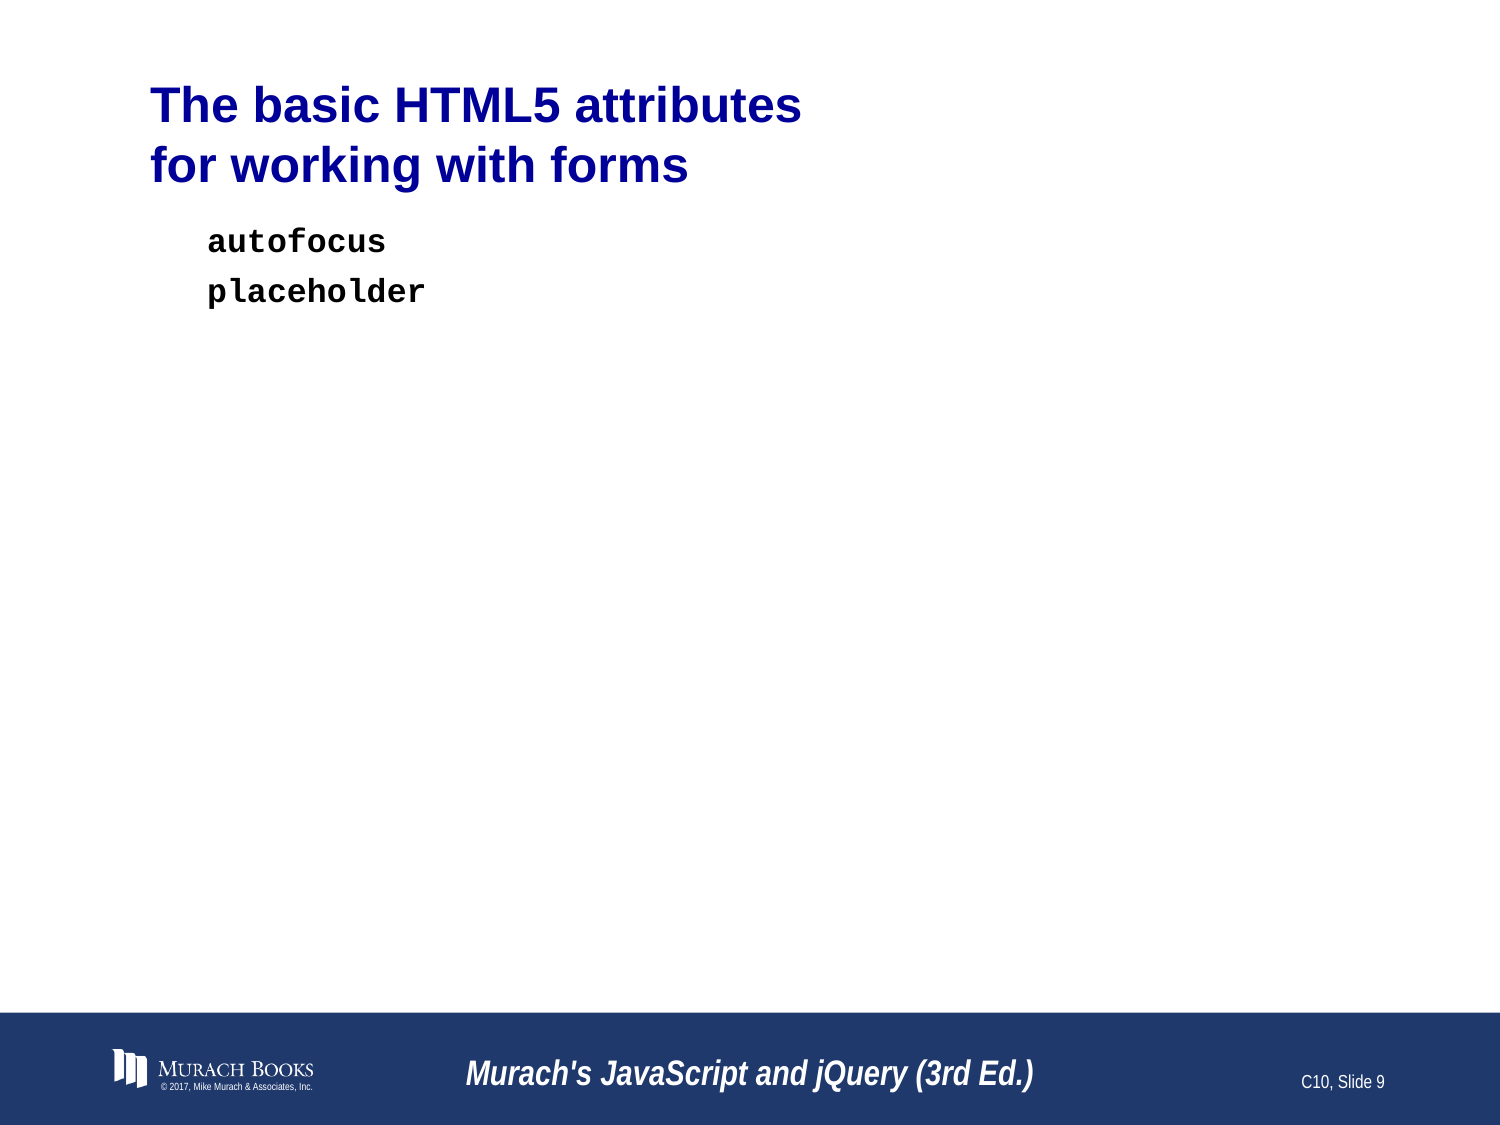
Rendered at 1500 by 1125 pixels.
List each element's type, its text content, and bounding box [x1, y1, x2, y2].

slide_number Murach's JavaScript and jQuery (3rd Ed.) [463, 1025, 1050, 1100]
slide_number C10, Slide 9 [1087, 1025, 1400, 1100]
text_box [149, 224, 1348, 326]
footer © 2017, Mike Murach & Associates, Inc. [12, 1025, 463, 1100]
title The basic HTML5 attributes for working with forms [150, 72, 1350, 194]
